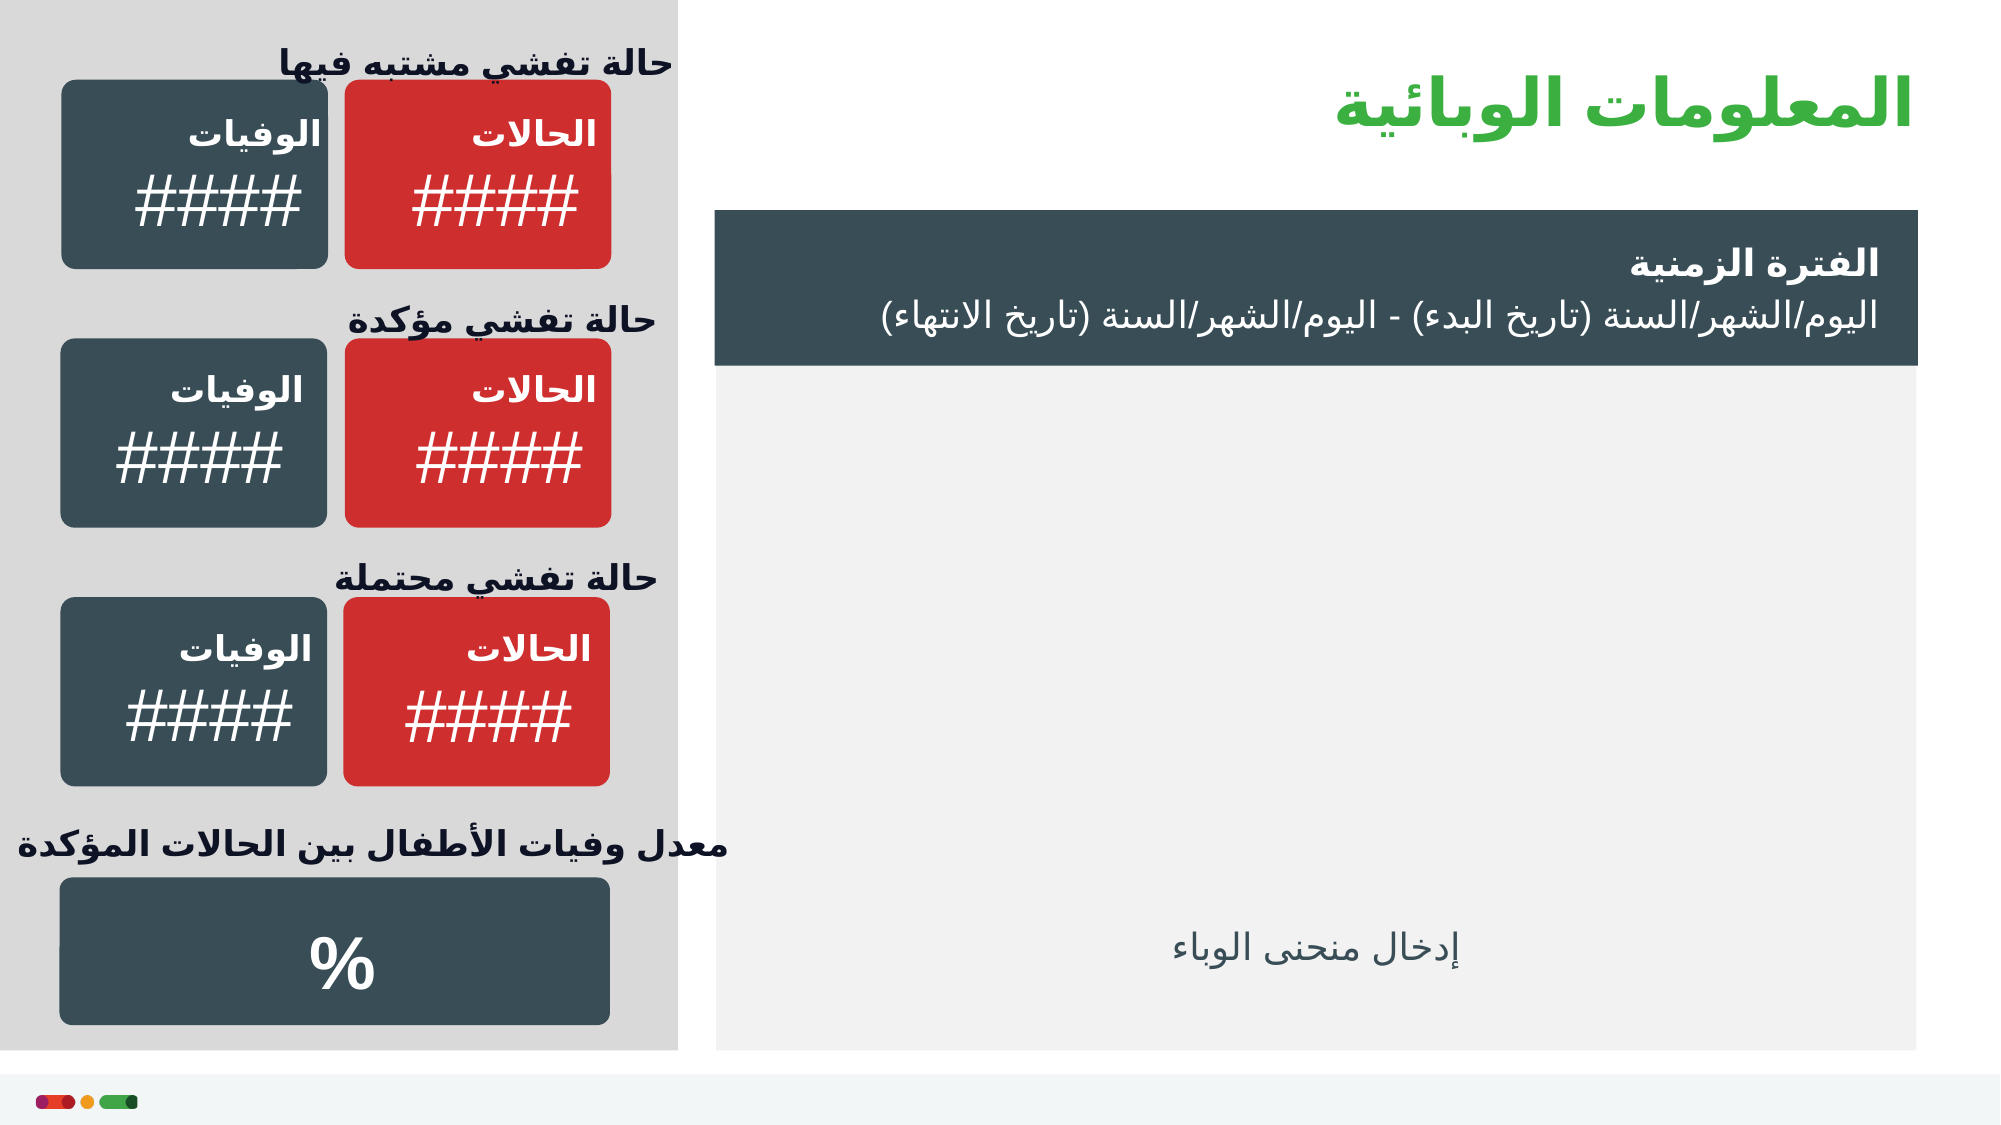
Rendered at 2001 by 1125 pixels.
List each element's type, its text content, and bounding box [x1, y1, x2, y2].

text_box [344, 90, 612, 270]
text_box [343, 606, 610, 787]
text_box حالة تفشي مؤكدة [340, 281, 666, 348]
text_box حالة تفشي مشتبه فيها [270, 23, 683, 90]
text_box #### [108, 382, 292, 506]
text_box [61, 79, 329, 270]
text_box [0, 0, 679, 1051]
text_box % [301, 889, 384, 1012]
text_box معدل وفيات الأطفال بين الحالات المؤكدة [9, 804, 738, 871]
text_box #### [408, 383, 592, 506]
text_box #### [397, 641, 580, 765]
text_box الوفيات [170, 610, 321, 677]
title المعلومات الوبائية [983, 59, 1917, 210]
text_box [60, 597, 328, 787]
text_box الوفيات [180, 95, 330, 161]
text_box #### [405, 126, 588, 250]
text_box الوفيات [161, 351, 312, 418]
text_box الحالات [463, 95, 605, 161]
text_box [59, 877, 610, 1026]
text_box #### [127, 126, 310, 249]
text_box الفترة الزمنية اليوم/الشهر/السنة (تاريخ البدء) - اليوم/الشهر/السنة (تاريخ الانتهاء) [714, 210, 1918, 366]
text_box الحالات [457, 610, 600, 677]
text_box إدخال منحنى الوباء [716, 366, 1917, 1051]
text_box [60, 338, 328, 528]
text_box #### [118, 641, 301, 765]
text_box الحالات [463, 351, 605, 418]
text_box [344, 348, 612, 528]
text_box حالة تفشي محتملة [326, 539, 667, 606]
